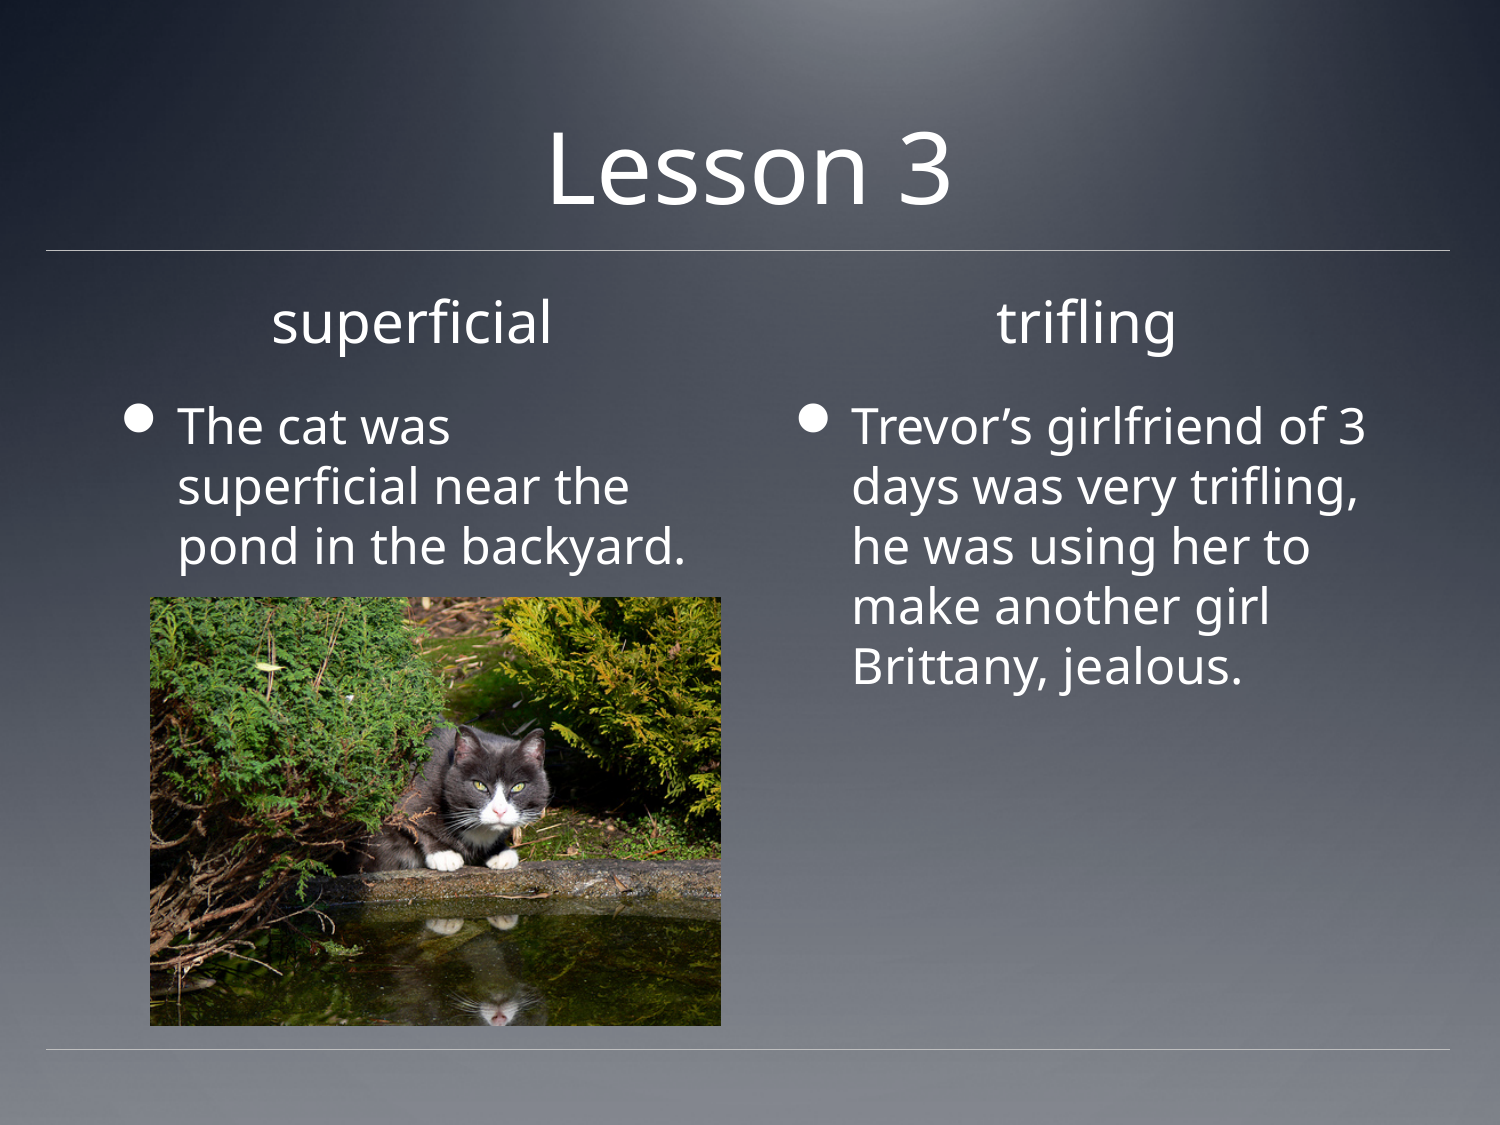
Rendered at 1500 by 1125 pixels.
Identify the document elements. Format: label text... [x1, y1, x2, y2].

title Lesson 3 [105, 17, 1394, 233]
picture [147, 595, 723, 1028]
list Trevor’s girlfriend of 3 days was very trifling, he was using her to make another girl Brittany, jealous. [779, 387, 1395, 1026]
list The cat was superficial near the pond in the backyard. [105, 387, 721, 1026]
list trifling [779, 251, 1395, 387]
list superficial [105, 251, 721, 387]
